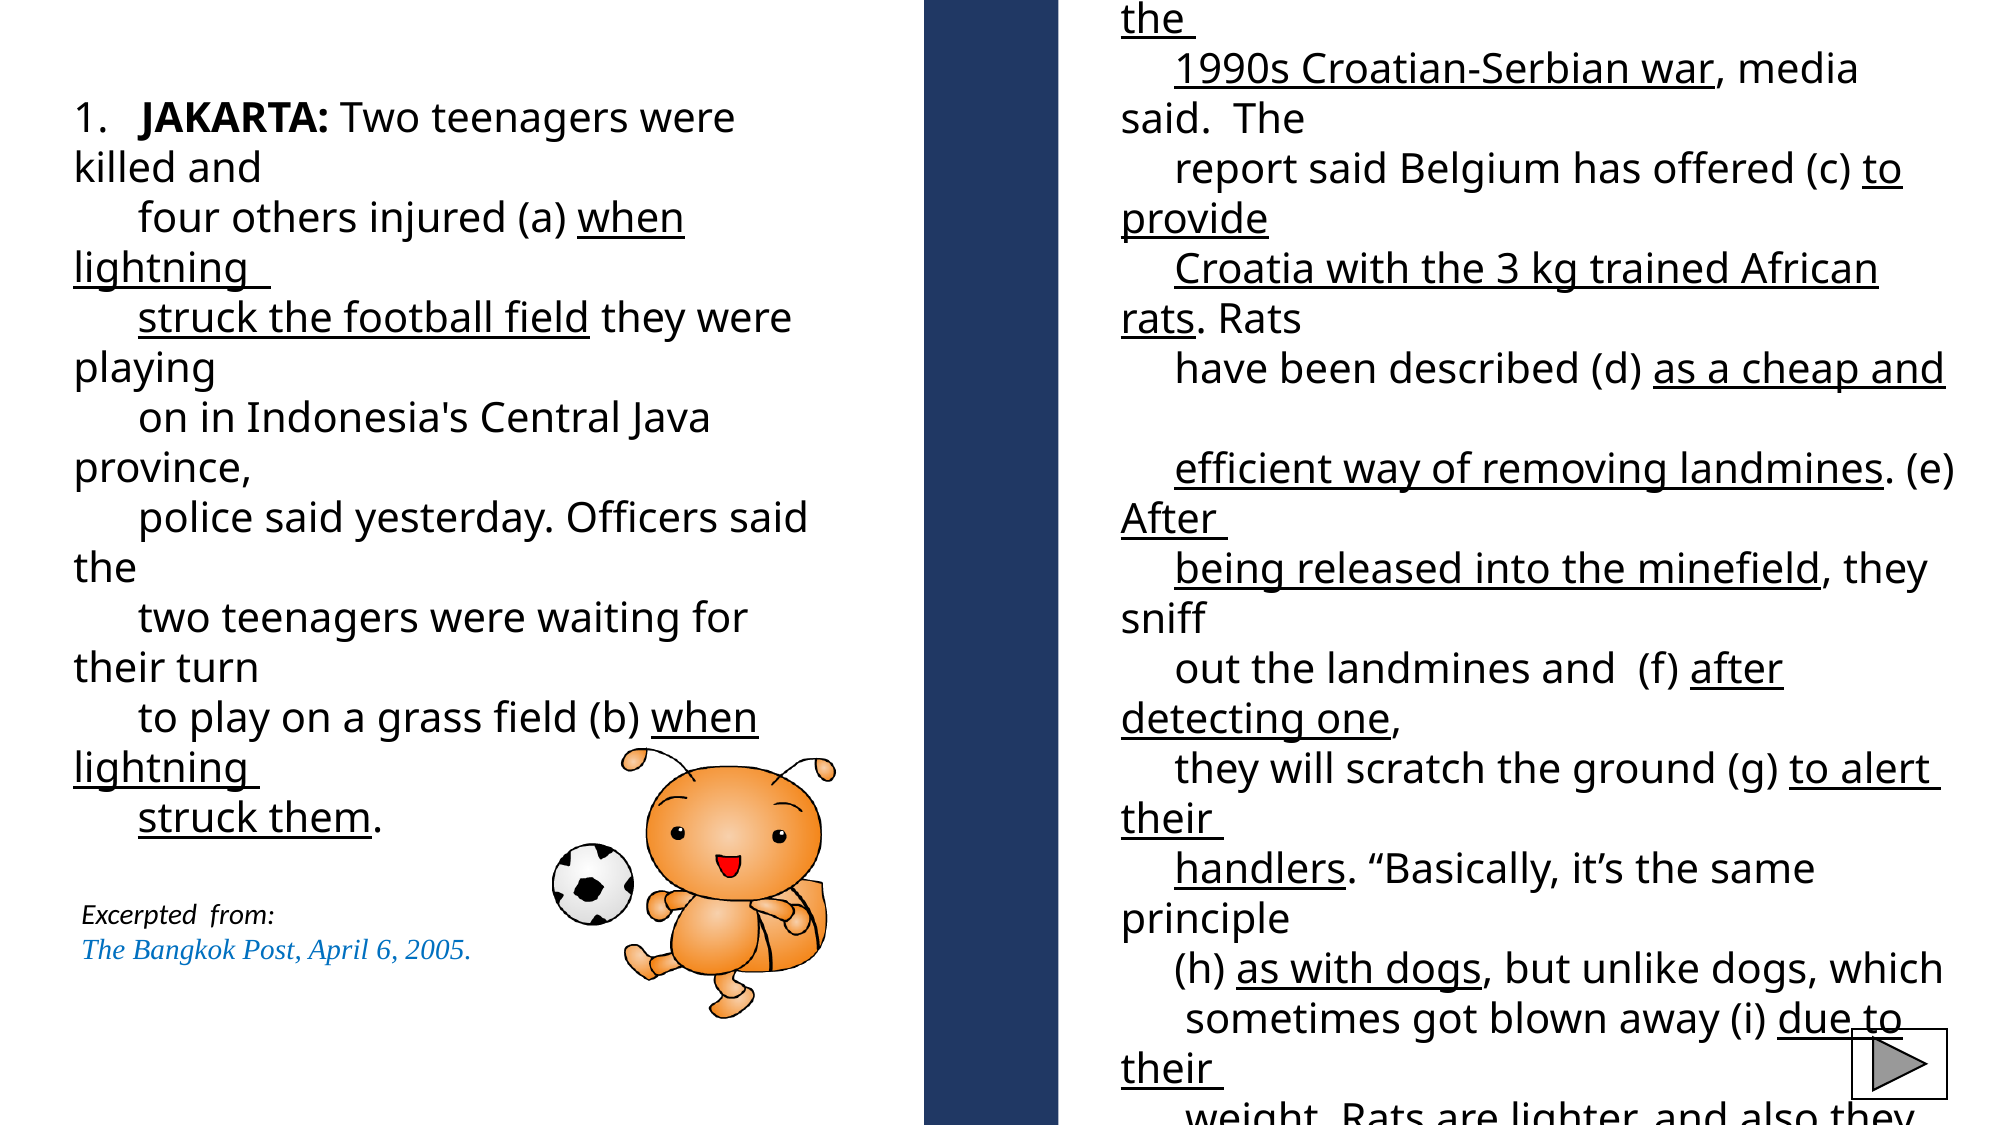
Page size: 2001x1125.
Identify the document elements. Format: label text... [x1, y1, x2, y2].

text_box Excerpted from: The Bangkok Post, April 6, 2005. [66, 888, 498, 973]
text_box 2. ZAGREB: Croatia is considering using specially- trained rats (a) to help in neutralising unexploded landmines leftover (b) from the 1990s Croatian-Serbian war, media said. The report said Belgium has offered (c) to provide Croatia with the 3 kg trained African rats. Rats have been described (d) as a cheap and efficient way of removing landmines. (e) After being released into the minefield, they sniff out the landmines and (f) after detecting one, they will scratch the ground (g) to alert their handlers. “Basically, it’s the same principle (h) as with dogs, but unlike dogs, which sometimes got blown away (i) due to their weight. Rats are lighter, and also they do not get bored so easily,” said an official of the Croatian Demining Centre. [1105, 0, 1972, 1125]
text_box [923, 0, 1059, 1125]
text_box 1. JAKARTA: Two teenagers were killed and four others injured (a) when lightning struck the football field they were playing on in Indonesia's Central Java province, police said yesterday. Officers said the two teenagers were waiting for their turn to play on a grass field (b) when lightning struck them. [58, 83, 843, 849]
picture [552, 747, 837, 1029]
